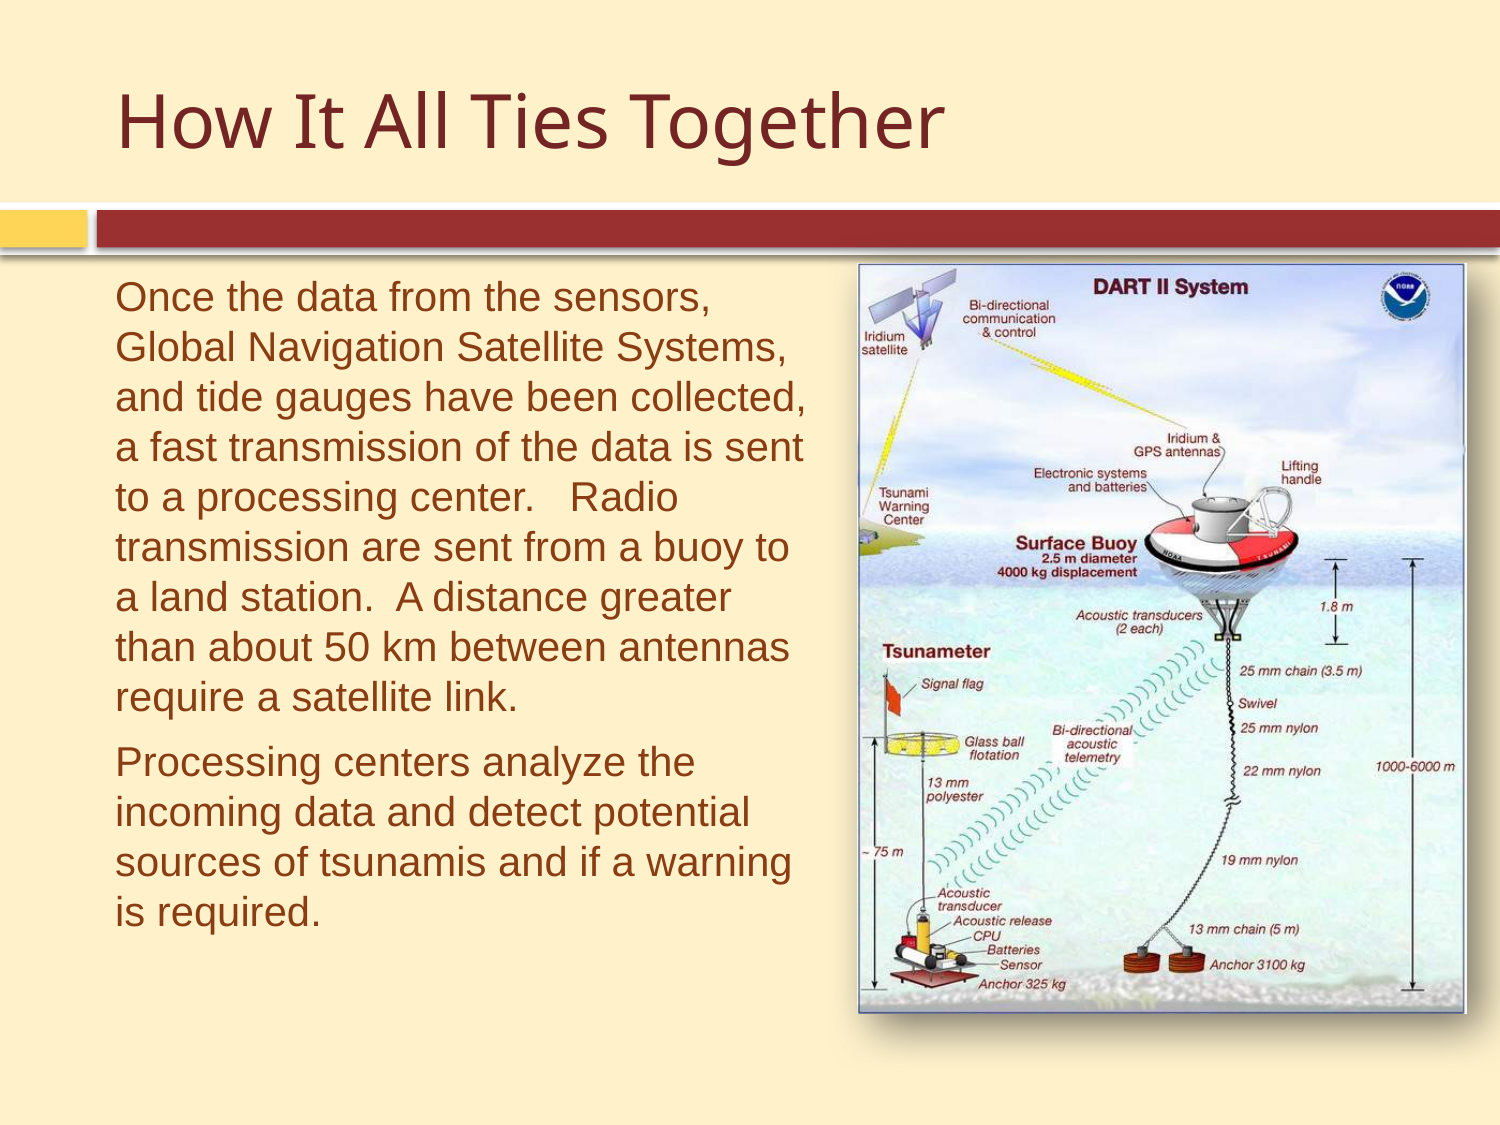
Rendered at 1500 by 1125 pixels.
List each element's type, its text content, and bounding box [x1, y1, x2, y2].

picture [857, 263, 1468, 1014]
title How It All Ties Together [100, 37, 1438, 200]
list Once the data from the sensors, Global Navigation Satellite Systems, and tide gauges have been collected, a fast transmission of the data is sent to a processing center. Radio transmission are sent from a buoy to a land station. A distance greater than about 50 km between antennas require a satellite link. Processing centers analyze the incoming data and detect potential sources of tsunamis and if a warning is required. [100, 262, 835, 1085]
